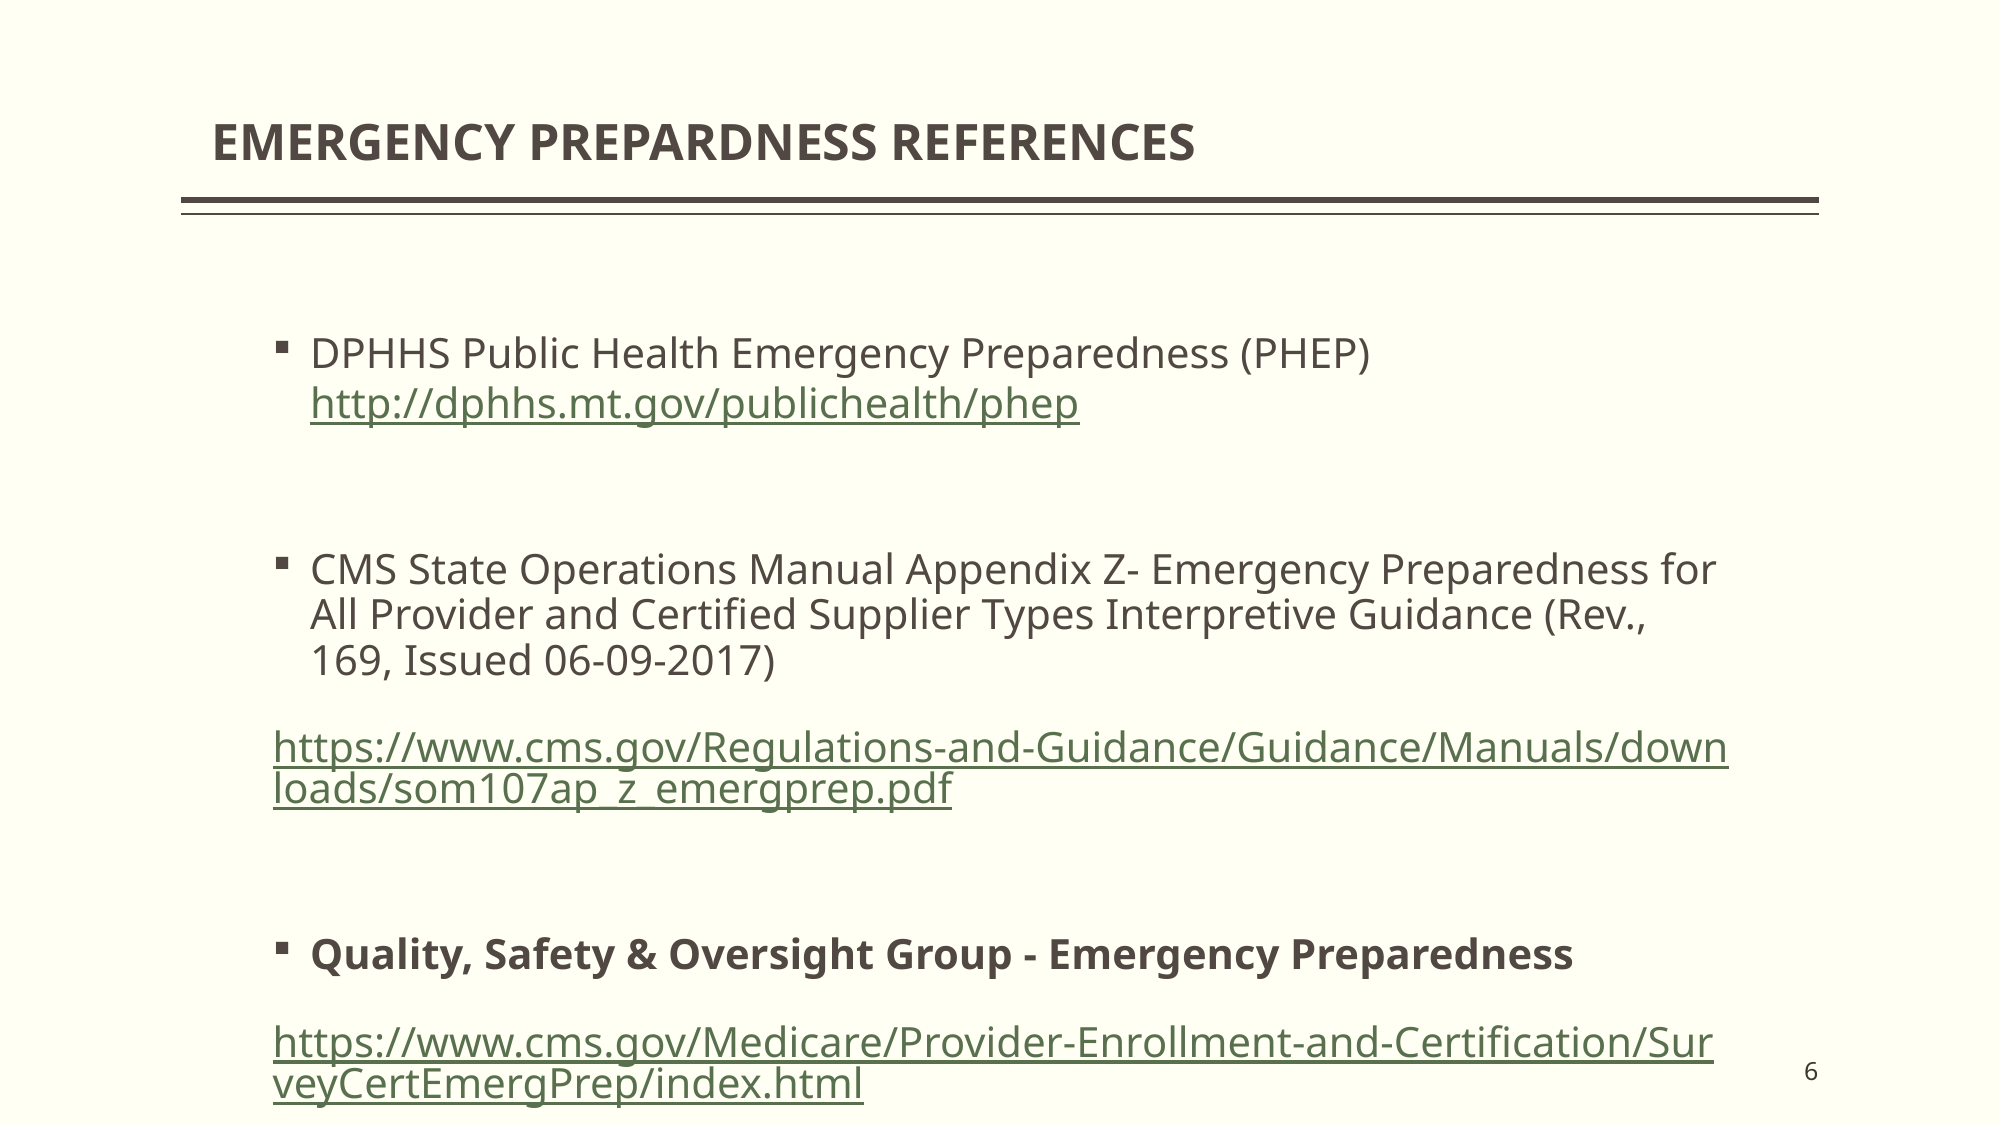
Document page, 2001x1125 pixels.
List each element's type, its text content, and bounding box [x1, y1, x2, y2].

list DPHHS Public Health Emergency Preparedness (PHEP) http://dphhs.mt.gov/publichealth/phep CMS State Operations Manual Appendix Z- Emergency Preparedness for All Provider and Certified Supplier Types Interpretive Guidance (Rev., 169, Issued 06-09-2017) https://www.cms.gov/Regulations-and-Guidance/Guidance/Manuals/downloads/som107ap_z_emergprep.pdf Quality, Safety & Oversight Group - Emergency Preparedness https://www.cms.gov/Medicare/Provider-Enrollment-and-Certification/SurveyCertEmergPrep/index.html [272, 237, 1736, 1043]
title EMERGENCY PREPARDNESS REFERENCES [211, 109, 1888, 180]
slide_number 6 [1518, 1042, 1819, 1103]
